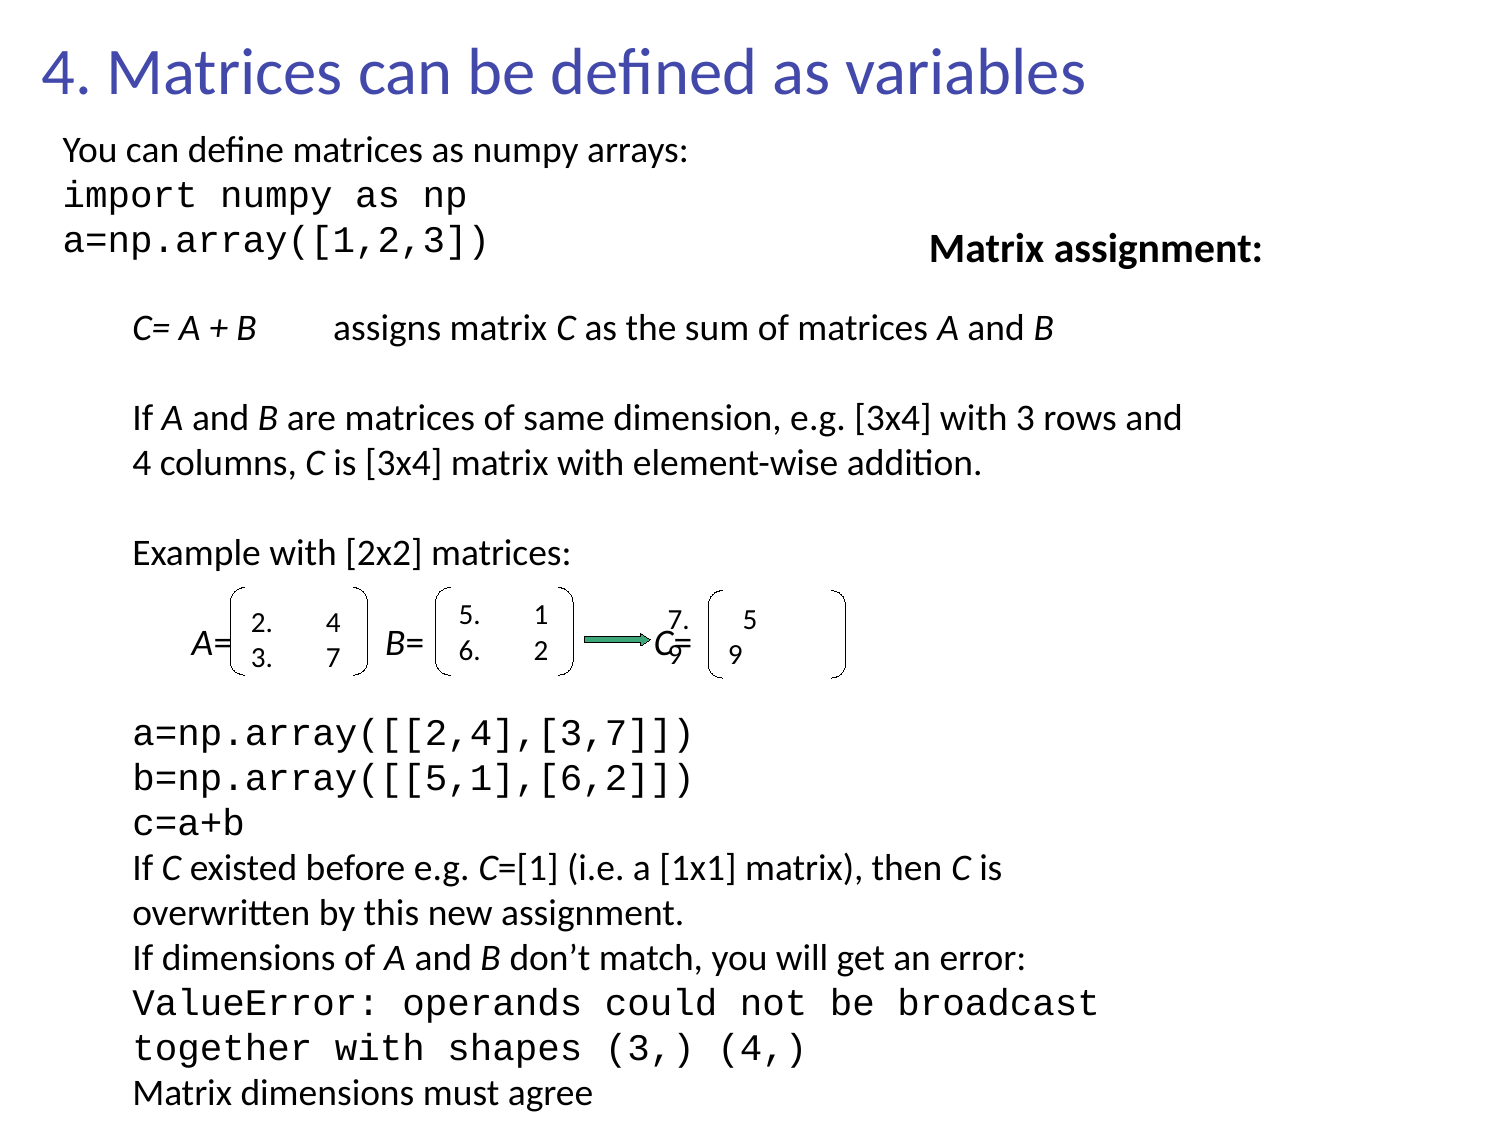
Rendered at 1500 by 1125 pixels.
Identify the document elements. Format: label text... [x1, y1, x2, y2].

text_box 1 2 [451, 587, 557, 675]
text_box [558, 587, 574, 676]
text_box 5 9 9 [652, 591, 902, 679]
text_box 4. Matrices can be defined as variables [32, 19, 1096, 116]
text_box C= A + B assigns matrix C as the sum of matrices A and B If A and B are matrices of same dimension, e.g. [3x4] with 3 rows and 4 columns, C is [3x4] matrix with element-wise addition. Example with [2x2] matrices: A= B= C= a=np.array([[2,4],[3,7]]) b=np.array([[5,1],[6,2]]) c=a+b If C existed before e.g. C=[1] (i.e. a [1x1] matrix), then C is overwritten by this new assignment. If dimensions of A and B don’t match, you will get an error: ValueError: operands could not be broadcast together with shapes (3,) (4,) Matrix dimensions must agree [123, 294, 1300, 1122]
text_box You can define matrices as numpy arrays: import numpy as np a=np.array([1,2,3]) [54, 116, 987, 314]
text_box [584, 633, 651, 646]
text_box Matrix assignment: [987, 212, 1282, 280]
text_box [353, 587, 368, 676]
text_box 4 7 [235, 595, 350, 682]
text_box [435, 587, 451, 676]
text_box [230, 587, 245, 672]
